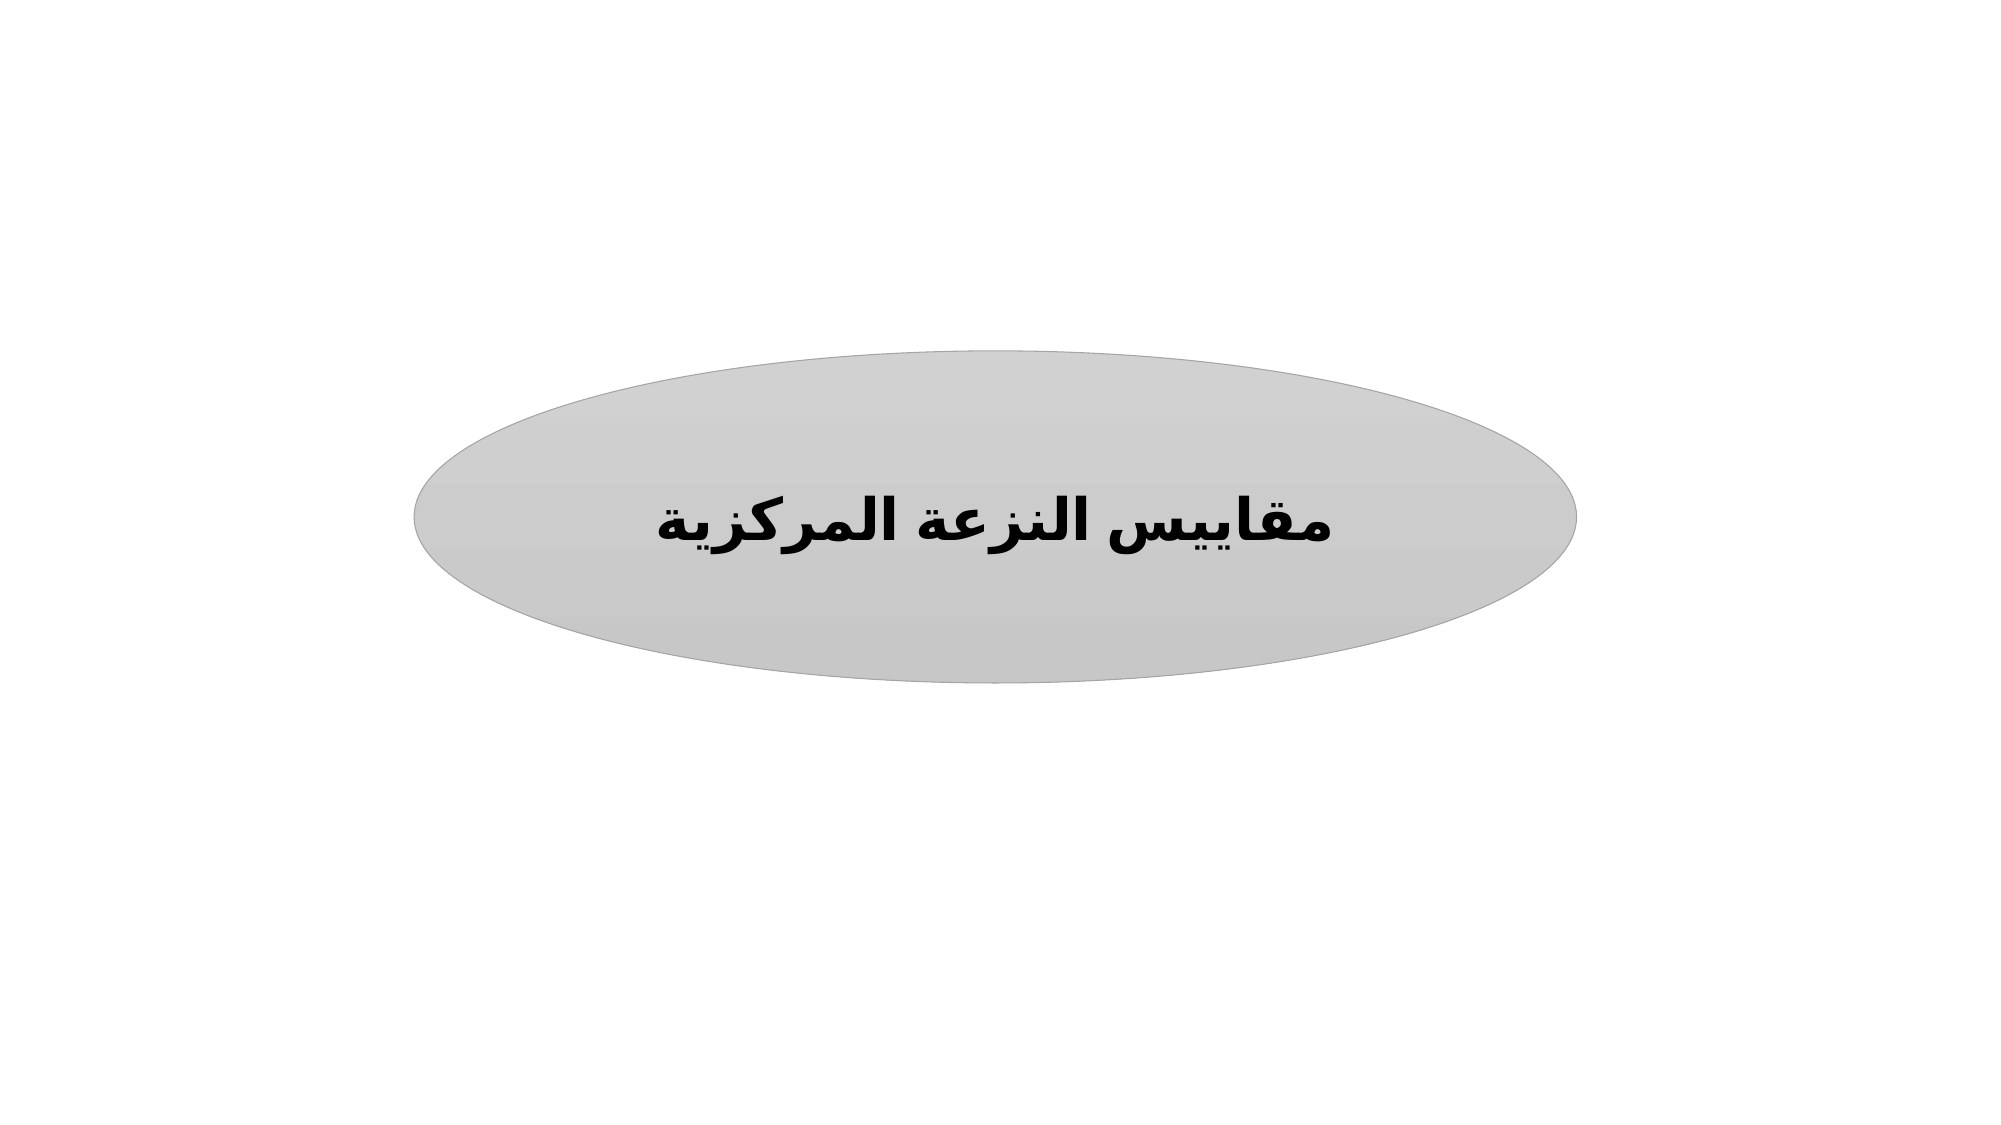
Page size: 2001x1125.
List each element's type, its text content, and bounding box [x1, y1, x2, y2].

text_box مقاييس النزعة المركزية [413, 350, 1578, 684]
